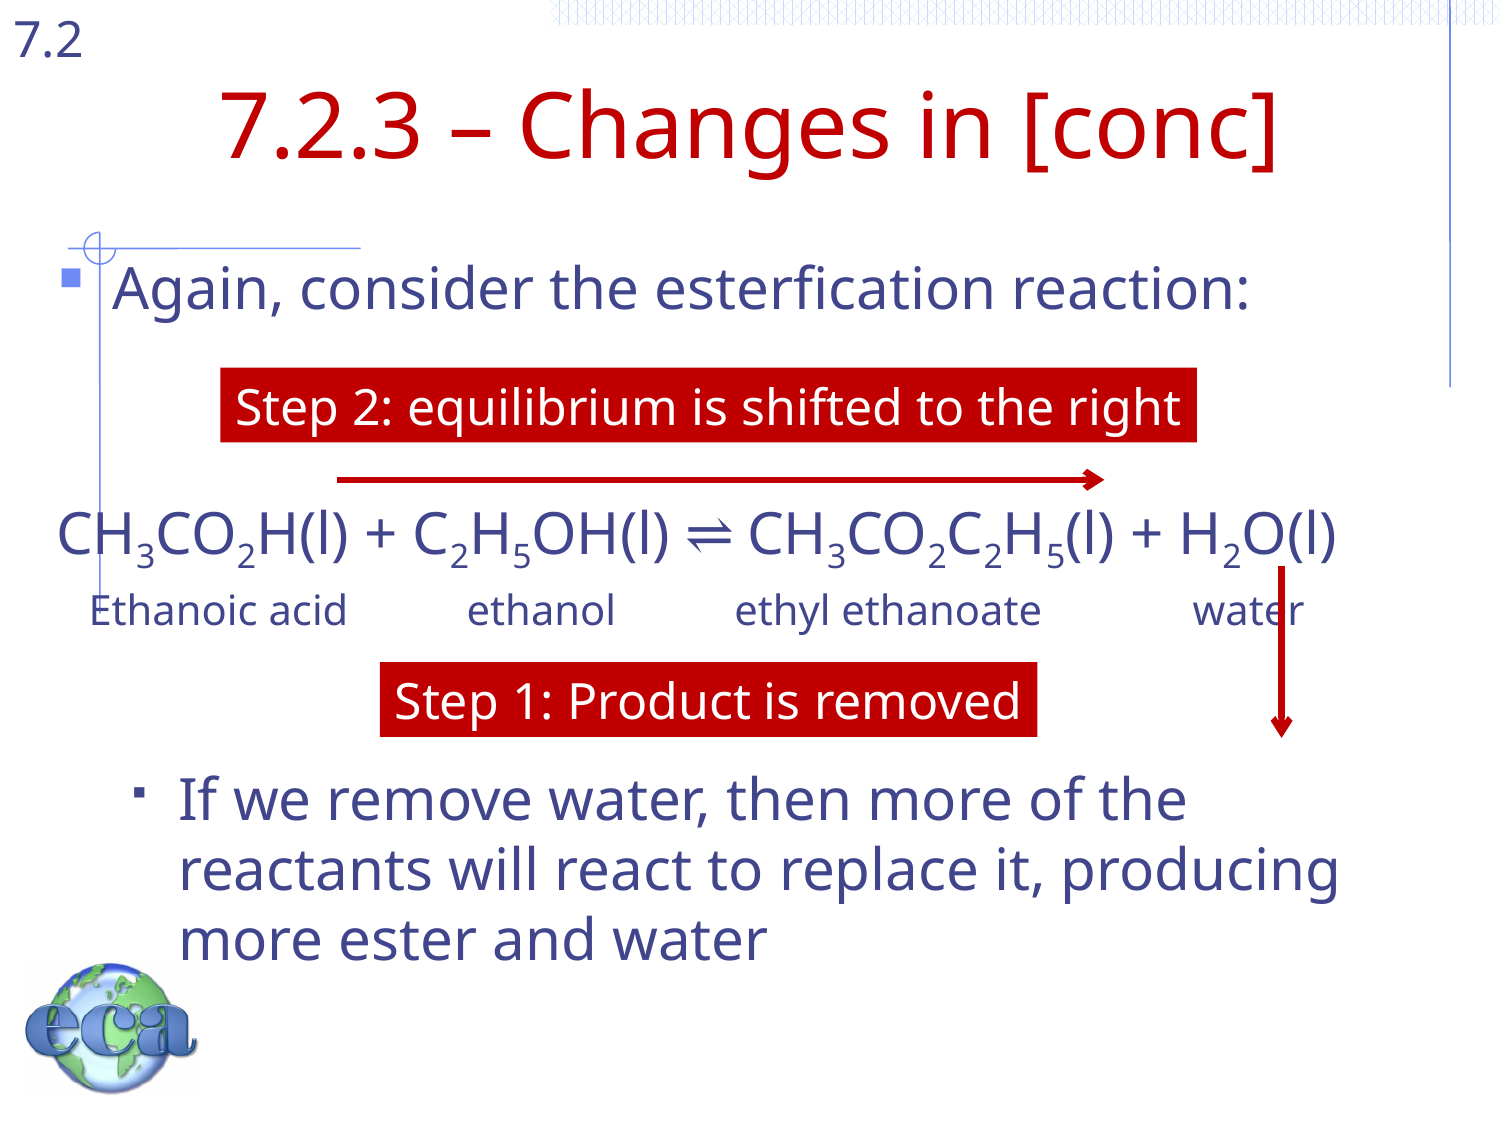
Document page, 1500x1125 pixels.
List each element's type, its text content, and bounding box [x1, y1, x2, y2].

list Again, consider the esterfication reaction: CH3CO2H(l) + C2H5OH(l) ⇌ CH3CO2C2H5(l) + H2O(l) Ethanoic acid ethanol ethyl ethanoate water If we remove water, then more of the reactants will react to replace it, producing more ester and water [41, 243, 1471, 965]
text_box Step 1: Product is removed [379, 662, 1038, 737]
title 7.2.3 – Changes in [conc] [17, 49, 1483, 185]
text_box Step 2: equilibrium is shifted to the right [220, 367, 1197, 443]
picture [23, 960, 200, 1096]
